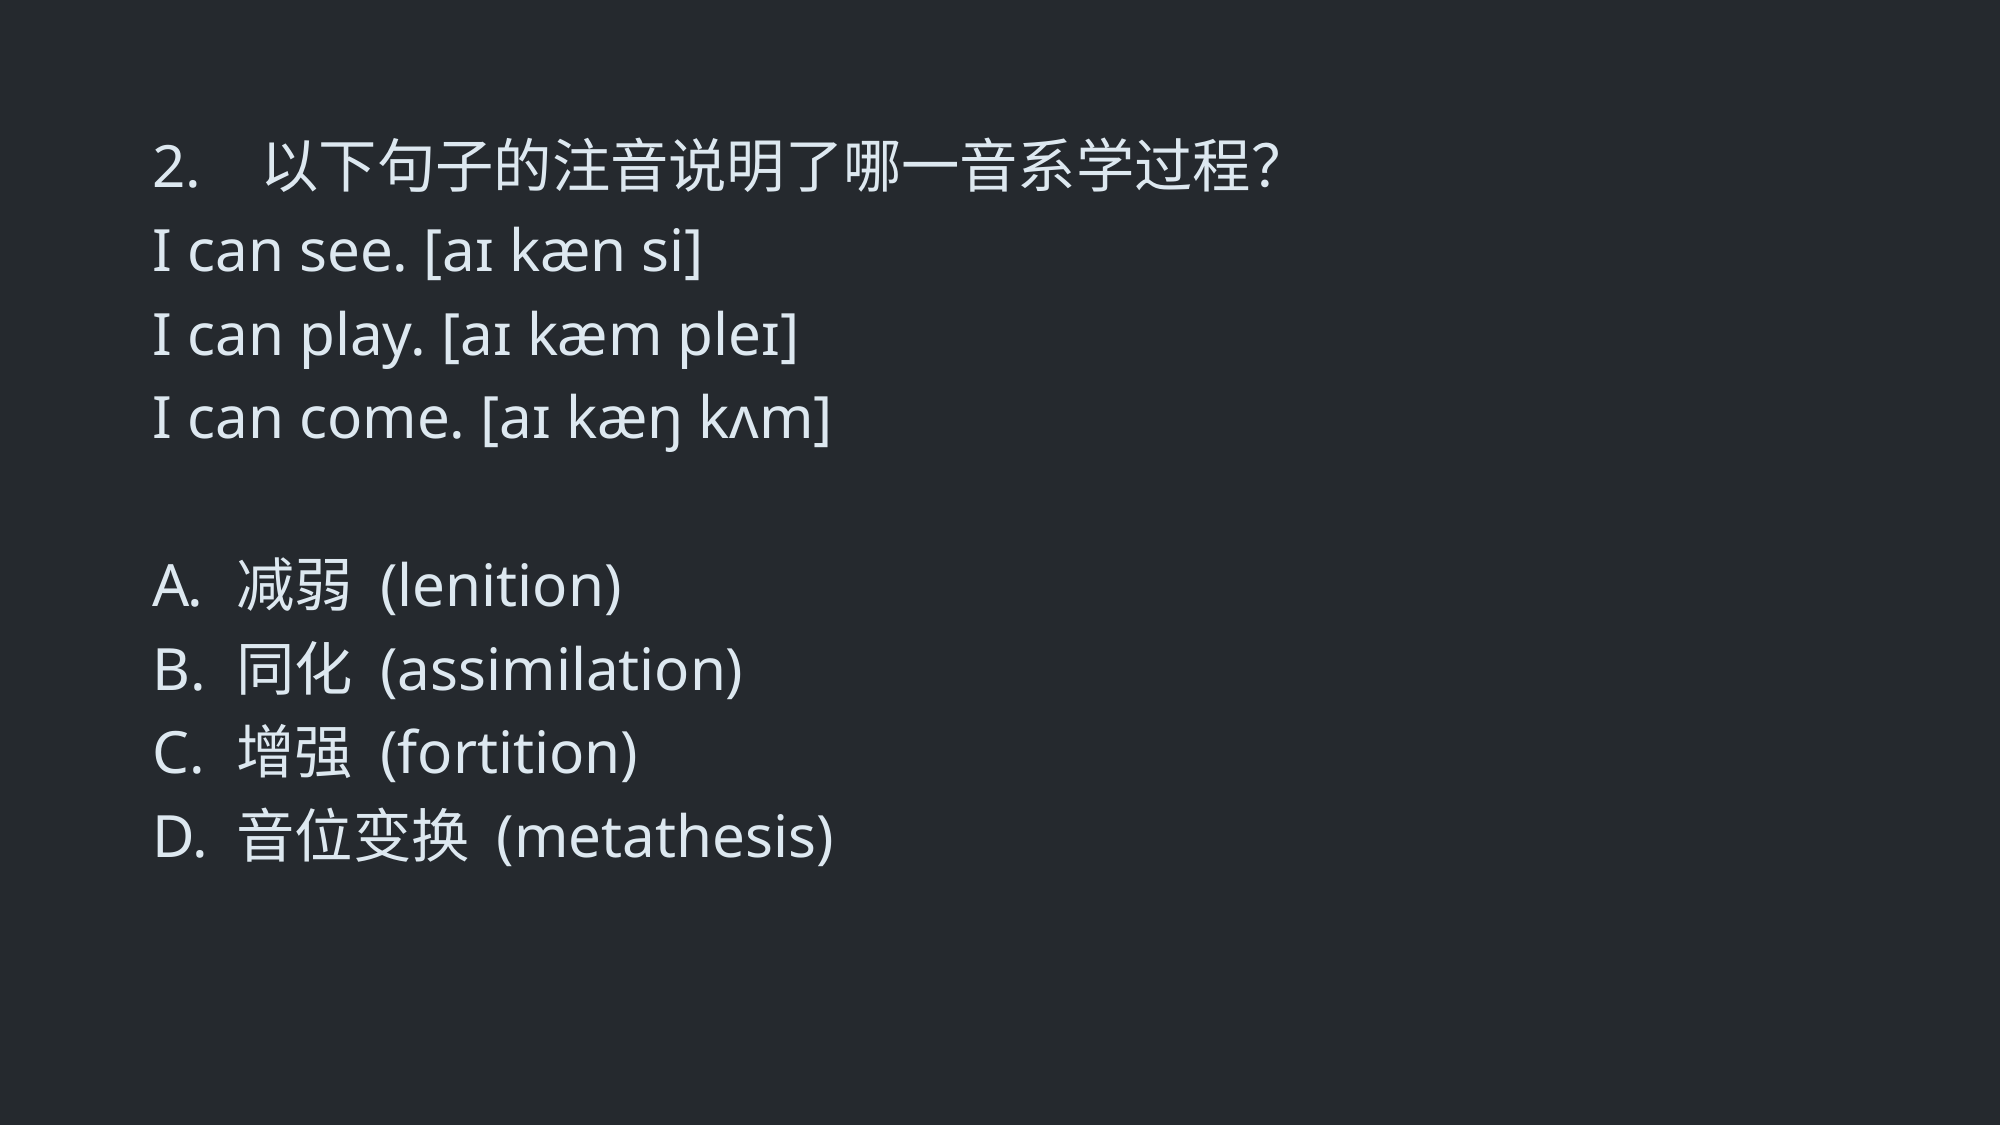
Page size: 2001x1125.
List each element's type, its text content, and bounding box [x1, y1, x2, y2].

list 2. 以下句子的注音说明了哪一音系学过程？ I can see. [aɪ kæn si] I can play. [aɪ kæm pleɪ] I can come. [aɪ kæŋ kʌm] 减弱 (lenition) 同化 (assimilation) 增强 (fortition) 音位变换 (metathesis) [137, 130, 1846, 984]
